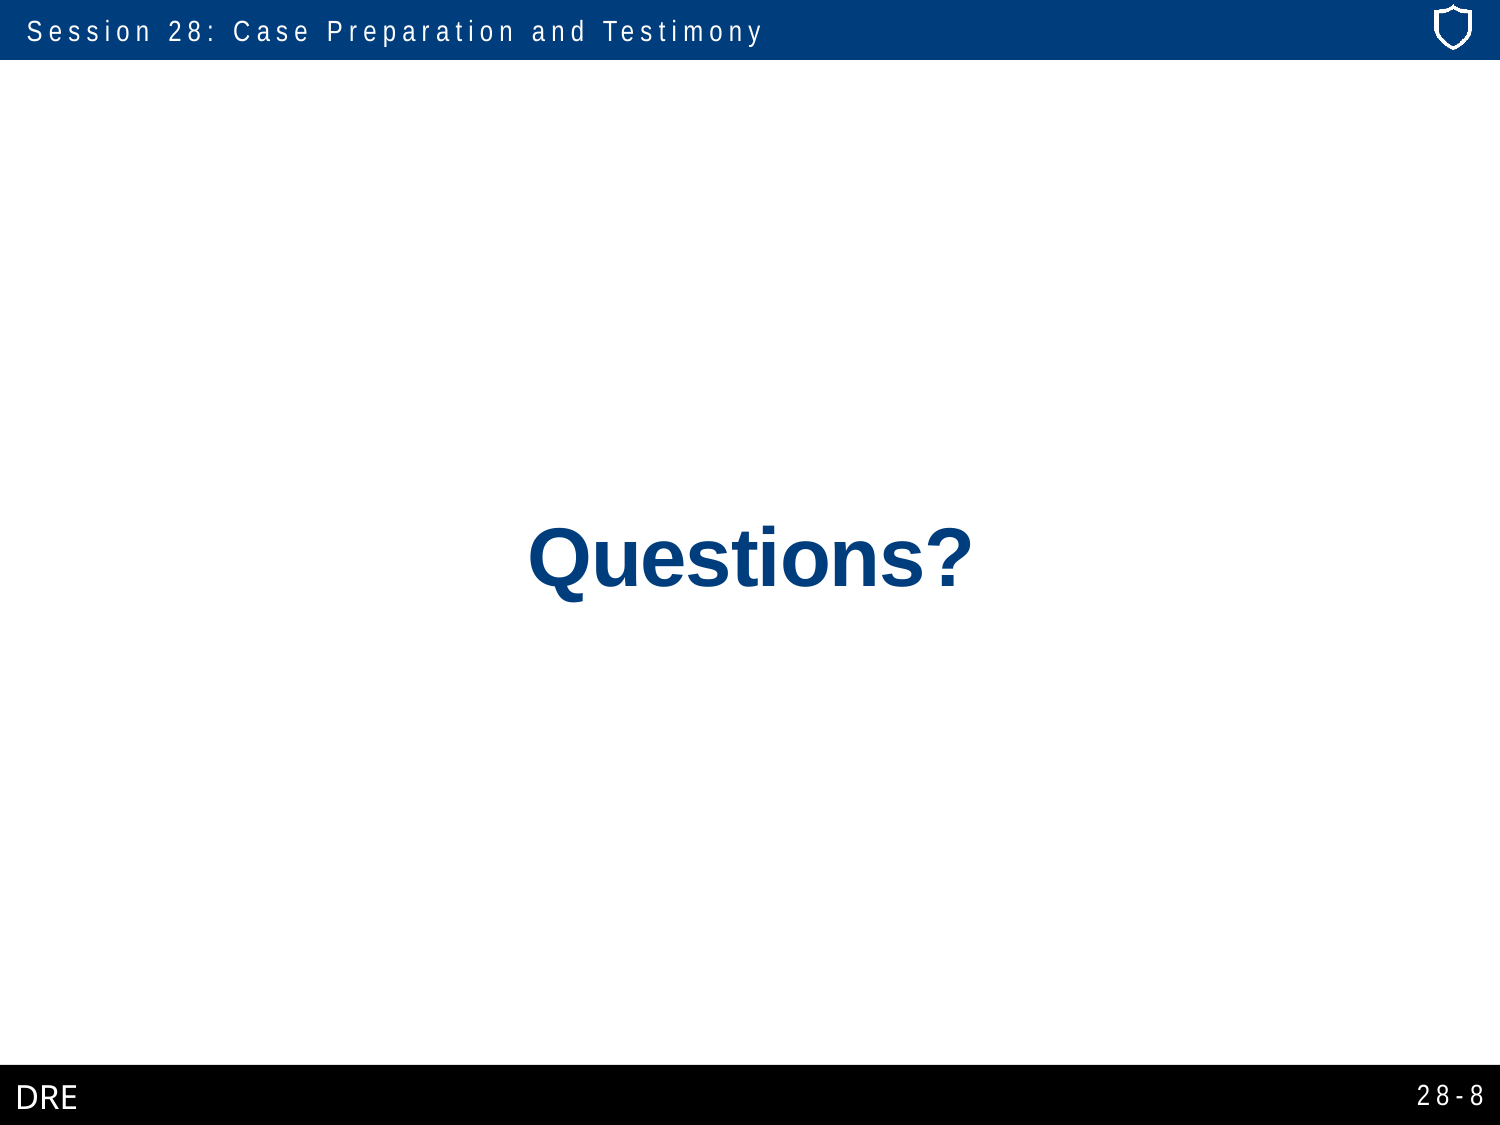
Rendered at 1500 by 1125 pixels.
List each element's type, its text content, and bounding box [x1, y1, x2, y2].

picture [1434, 4, 1472, 50]
slide_number 28-8 [1218, 1063, 1499, 1124]
title Questions? [51, 305, 1452, 612]
